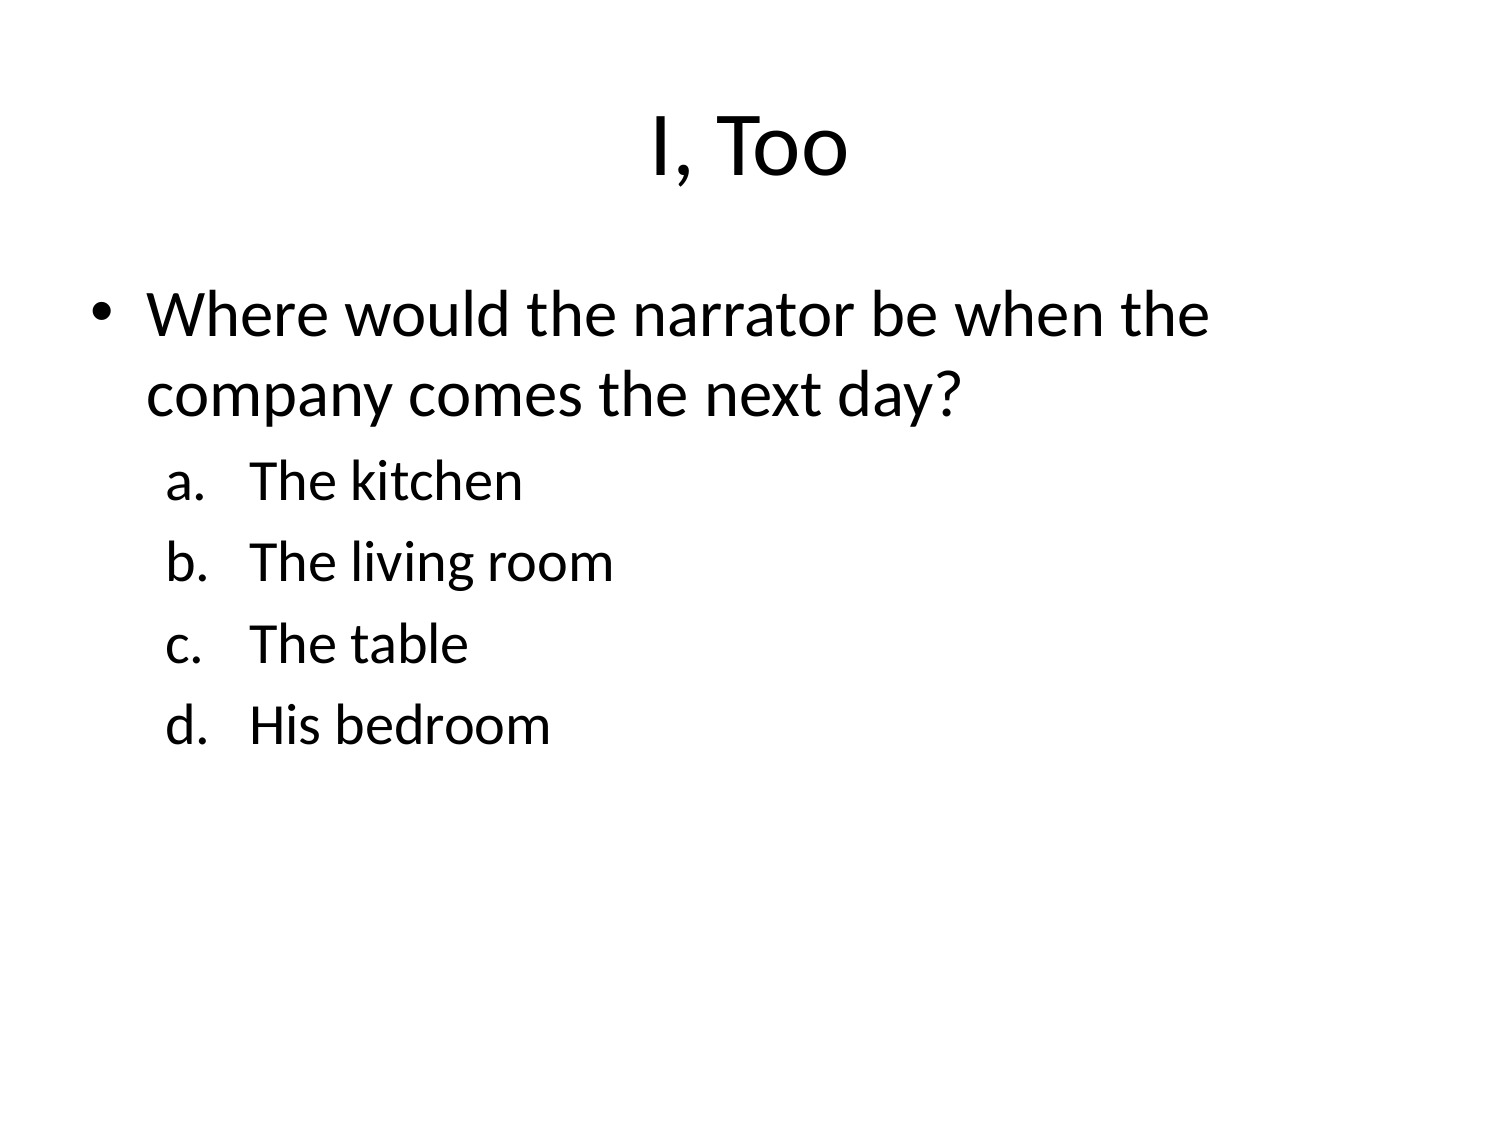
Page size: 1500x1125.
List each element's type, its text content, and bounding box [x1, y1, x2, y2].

list Where would the narrator be when the company comes the next day? The kitchen The living room The table His bedroom [75, 262, 1425, 1005]
title I, Too [75, 45, 1425, 233]
